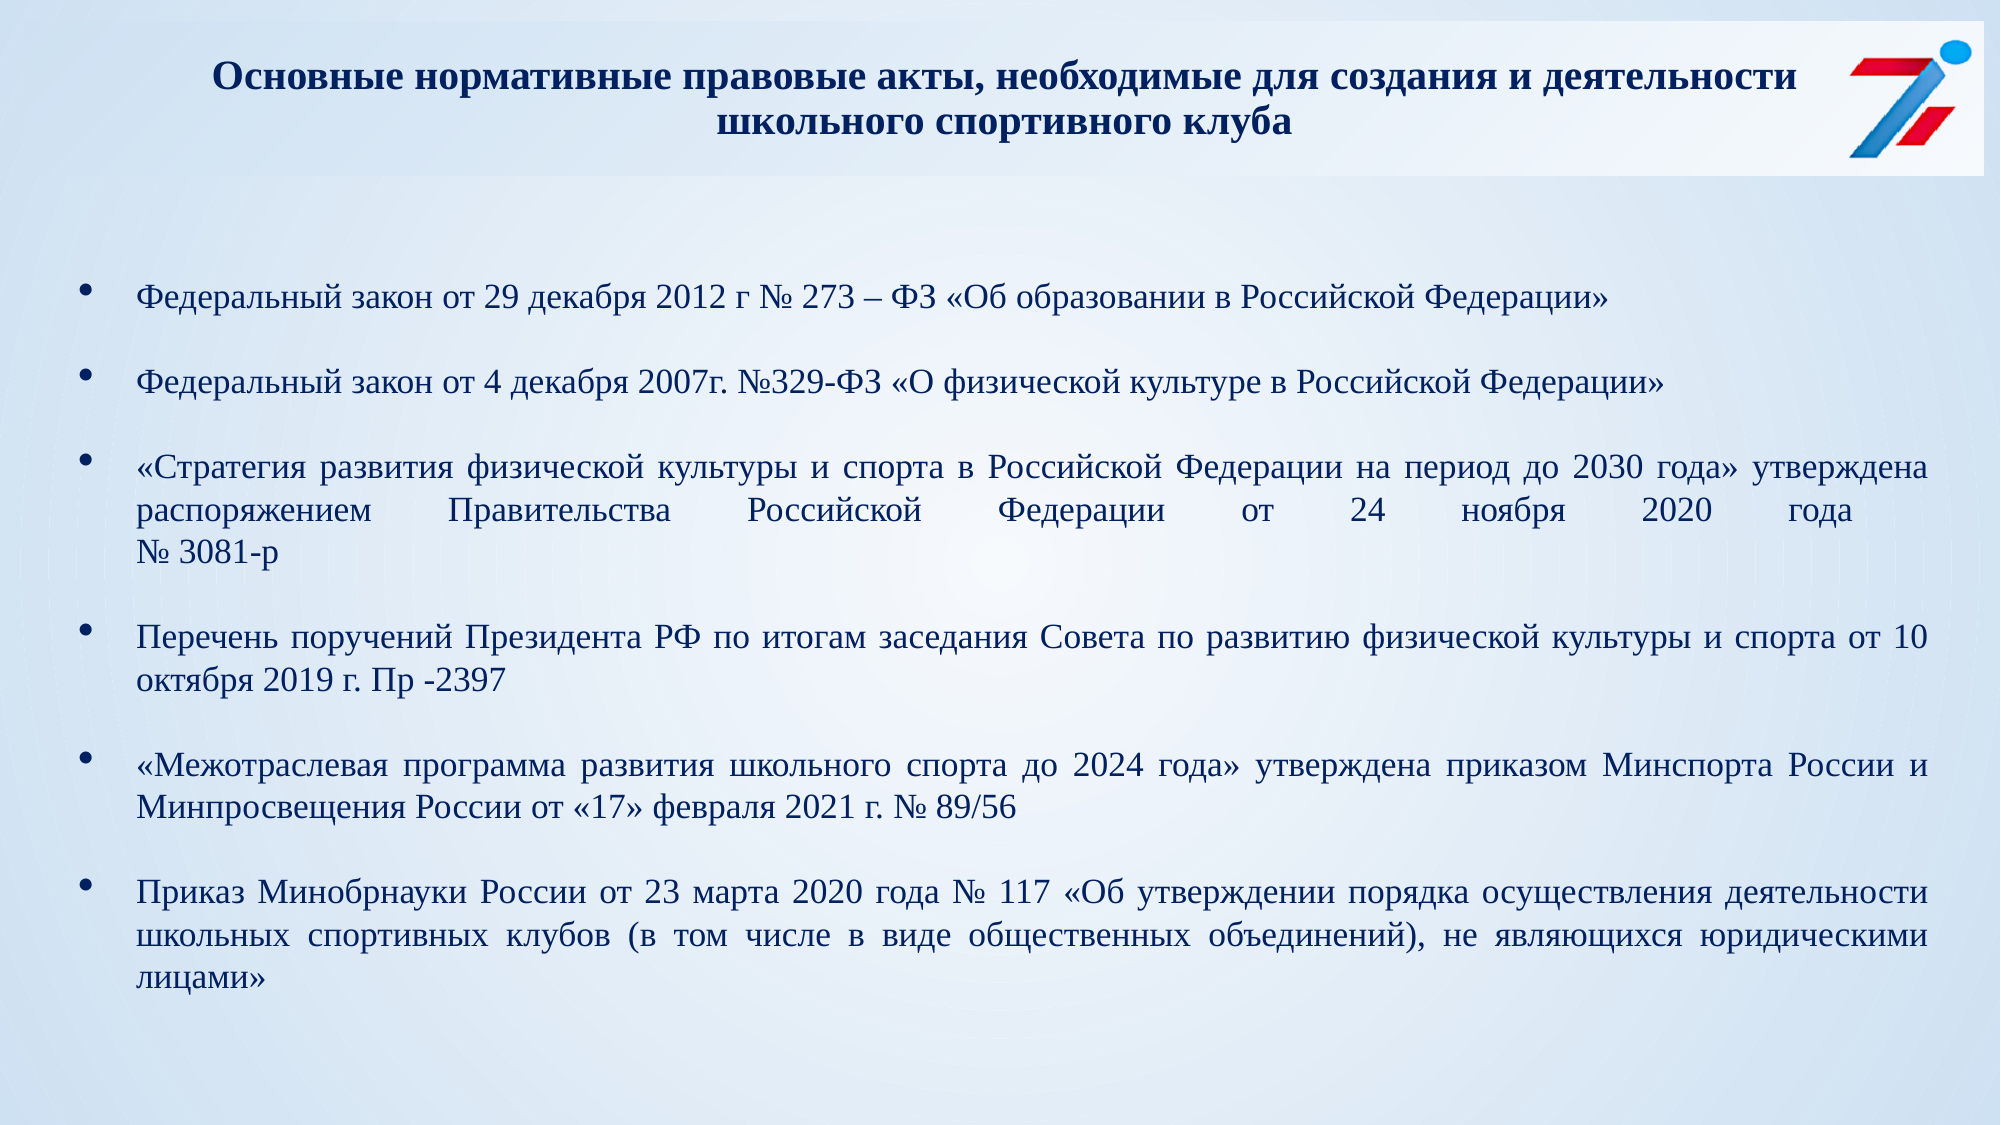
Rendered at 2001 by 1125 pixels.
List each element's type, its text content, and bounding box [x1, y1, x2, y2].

title Основные нормативные правовые акты, необходимые для создания и деятельности школьного спортивного клуба [25, 21, 1984, 176]
picture [1847, 38, 1975, 159]
text_box Федеральный закон от 29 декабря 2012 г № 273 – ФЗ «Об образовании в Российской Федерации» Федеральный закон от 4 декабря 2007г. №329-ФЗ «О физической культуре в Российской Федерации» «Стратегия развития физической культуры и спорта в Российской Федерации на период до 2030 года» утверждена распоряжением Правительства Российской Федерации от 24 ноября 2020 года № 3081-р Перечень поручений Президента РФ по итогам заседания Совета по развитию физической культуры и спорта от 10 октября 2019 г. Пр -2397 «Межотраслевая программа развития школьного спорта до 2024 года» утверждена приказом Минспорта России и Минпросвещения России от «17» февраля 2021 г. № 89/56 Приказ Минобрнауки России от 23 марта 2020 года № 117 «Об утверждении порядка осуществления деятельности школьных спортивных клубов (в том числе в виде общественных объединений), не являющихся юридическими лицами» [64, 265, 1944, 1004]
